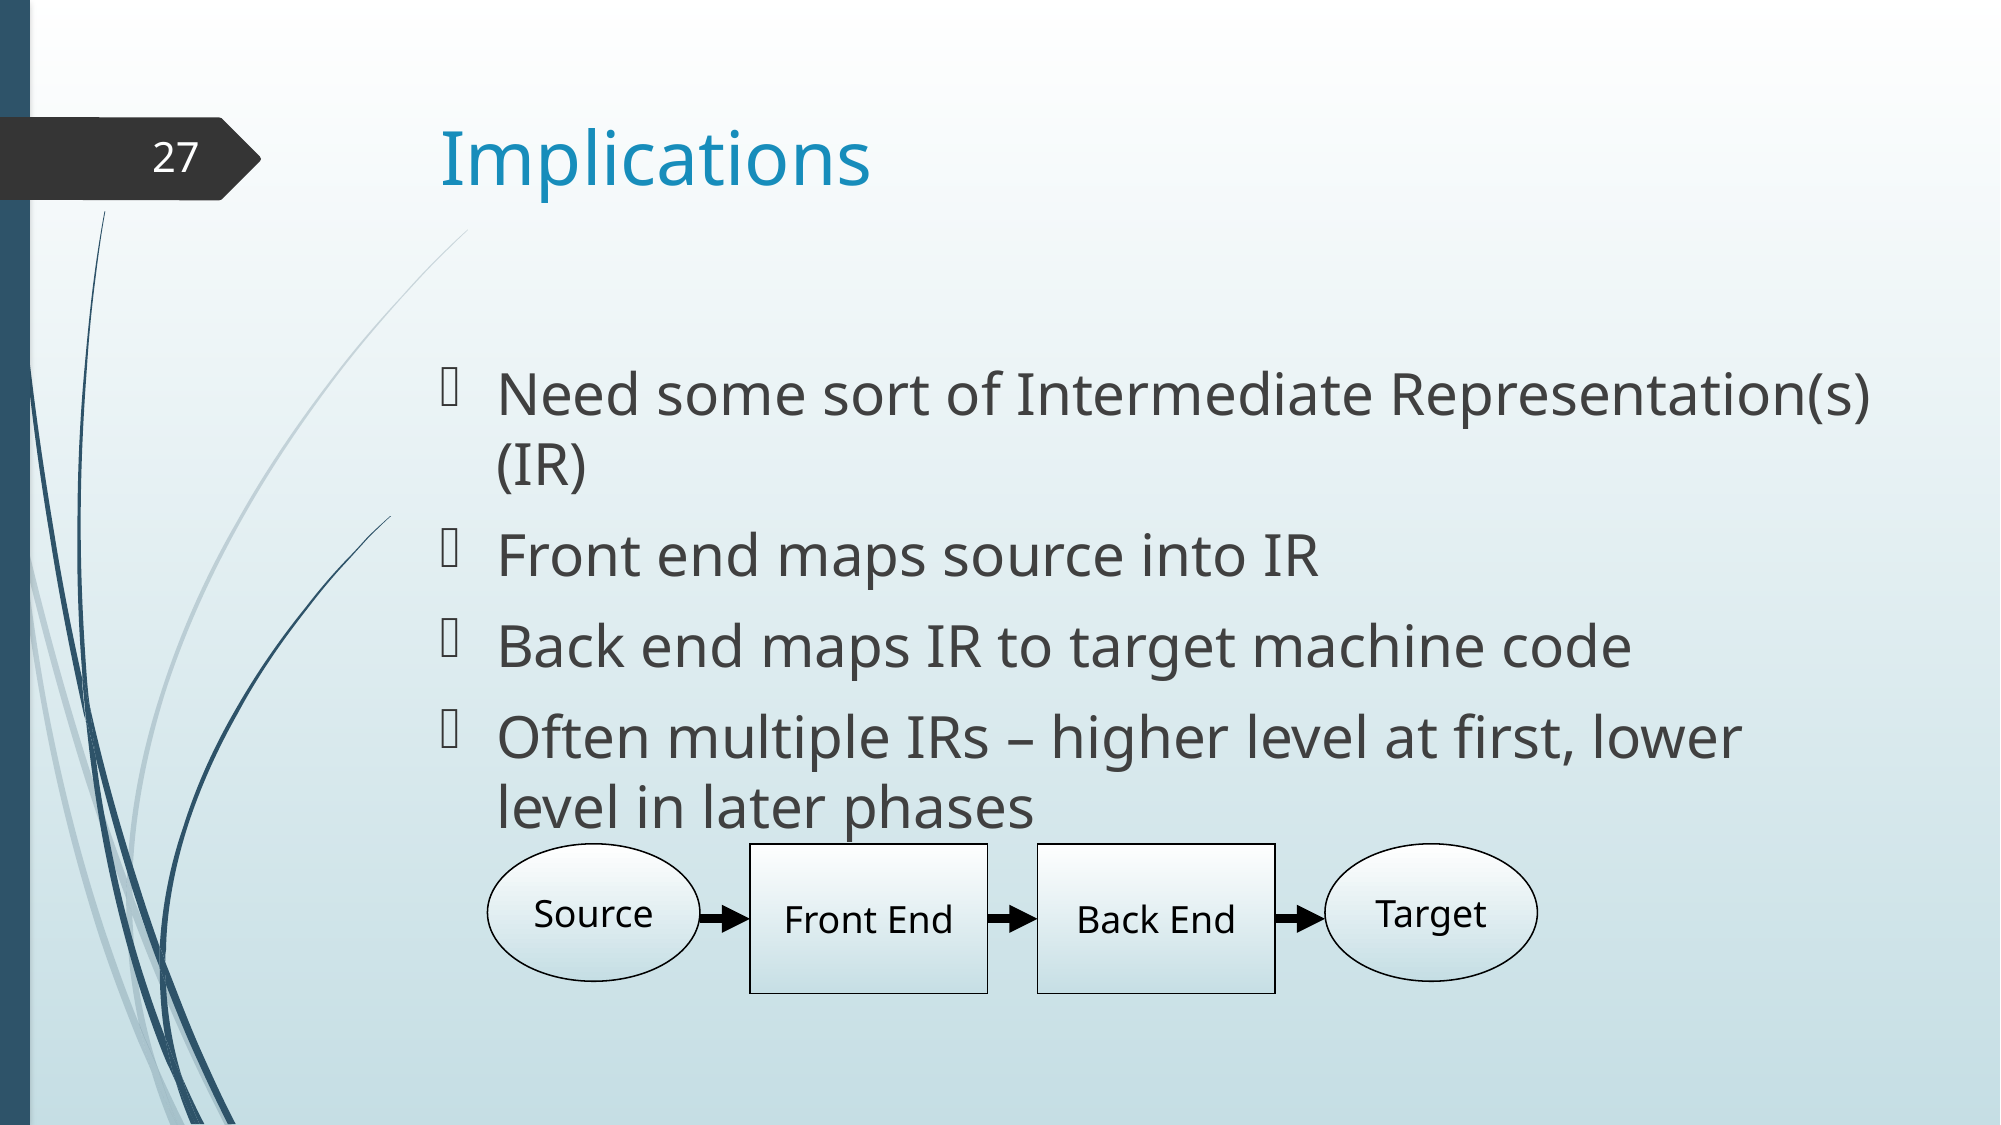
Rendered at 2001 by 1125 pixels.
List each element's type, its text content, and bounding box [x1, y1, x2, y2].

text_box [1274, 912, 1325, 926]
slide_number 27 [87, 129, 216, 190]
text_box Target [1324, 843, 1538, 982]
text_box Back End [1037, 843, 1275, 994]
text_box Source [487, 843, 700, 982]
text_box [987, 912, 1038, 926]
text_box Front End [749, 843, 988, 994]
text_box [699, 912, 751, 926]
list Need some sort of Intermediate Representation(s) (IR) Front end maps source into IR Back end maps IR to target machine code Often multiple IRs – higher level at first, lower level in later phases [424, 350, 1888, 988]
title Implications [425, 102, 1888, 313]
